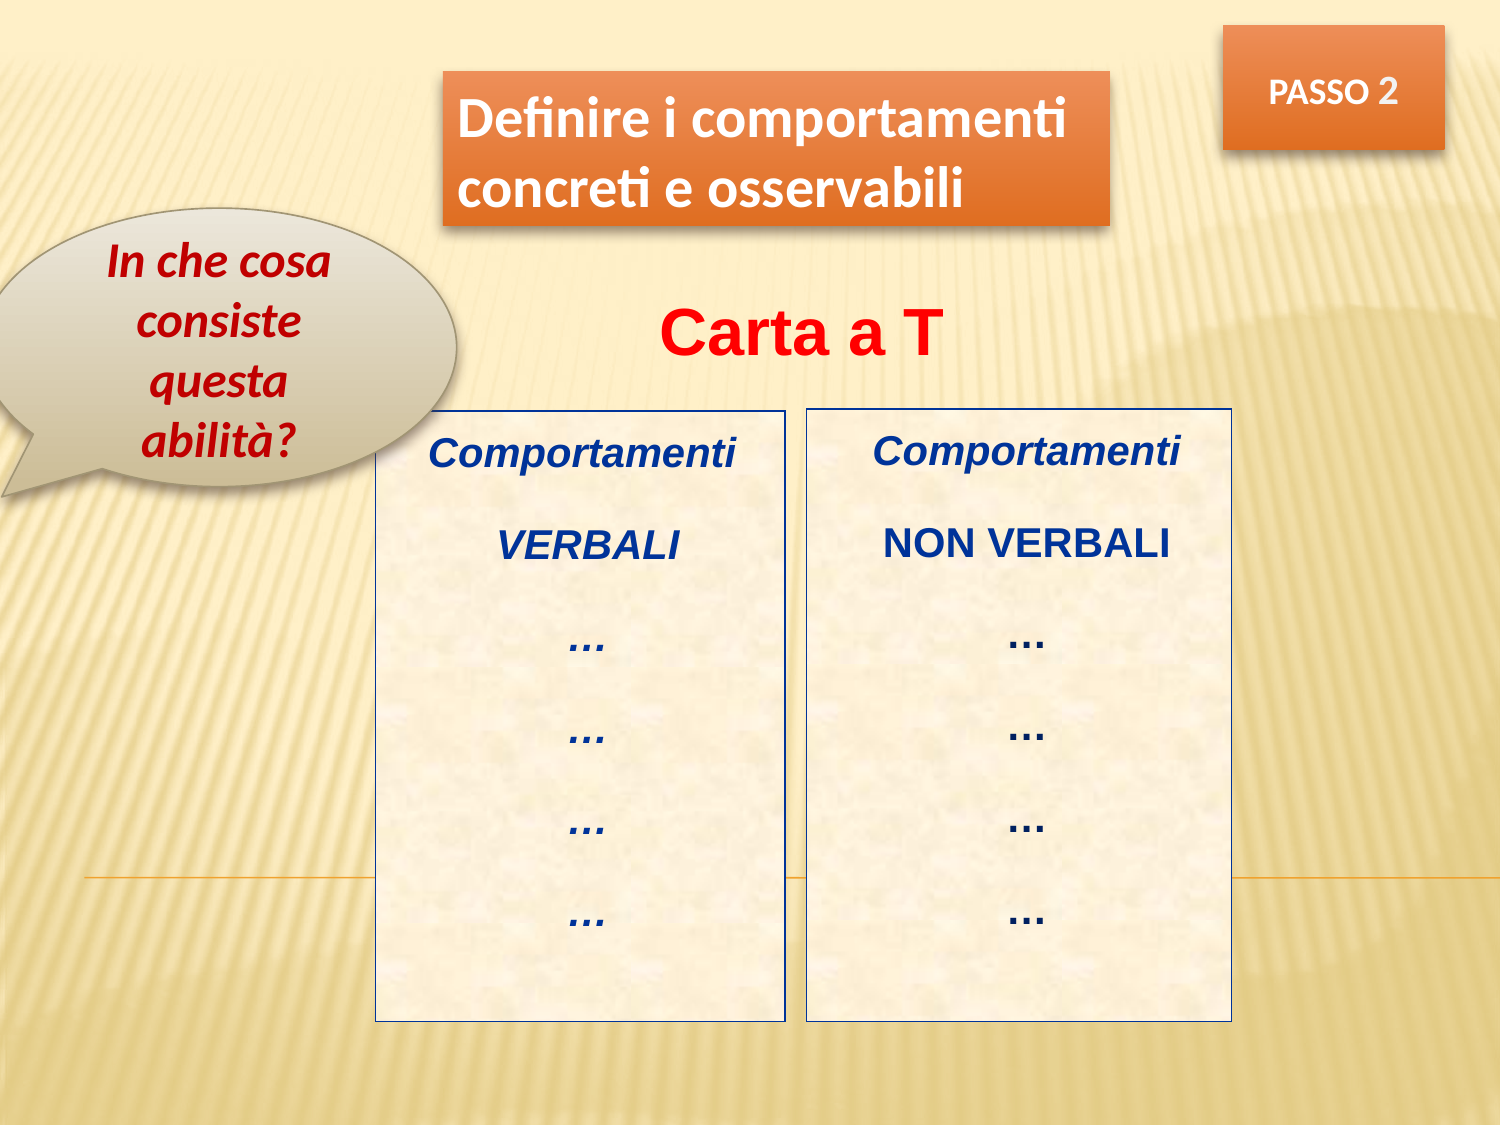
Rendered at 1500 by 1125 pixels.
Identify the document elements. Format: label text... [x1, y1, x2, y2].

text_box Carta a T [461, 236, 1162, 456]
text_box PASSO 2 [1223, 25, 1445, 150]
text_box In che cosa consiste questa abilità? [0, 207, 458, 498]
text_box Comportamenti NON VERBALI … … … … [806, 408, 1232, 1022]
text_box Definire i comportamenti concreti e osservabili [442, 71, 1110, 226]
text_box Comportamenti VERBALI … … … … [375, 411, 785, 1022]
